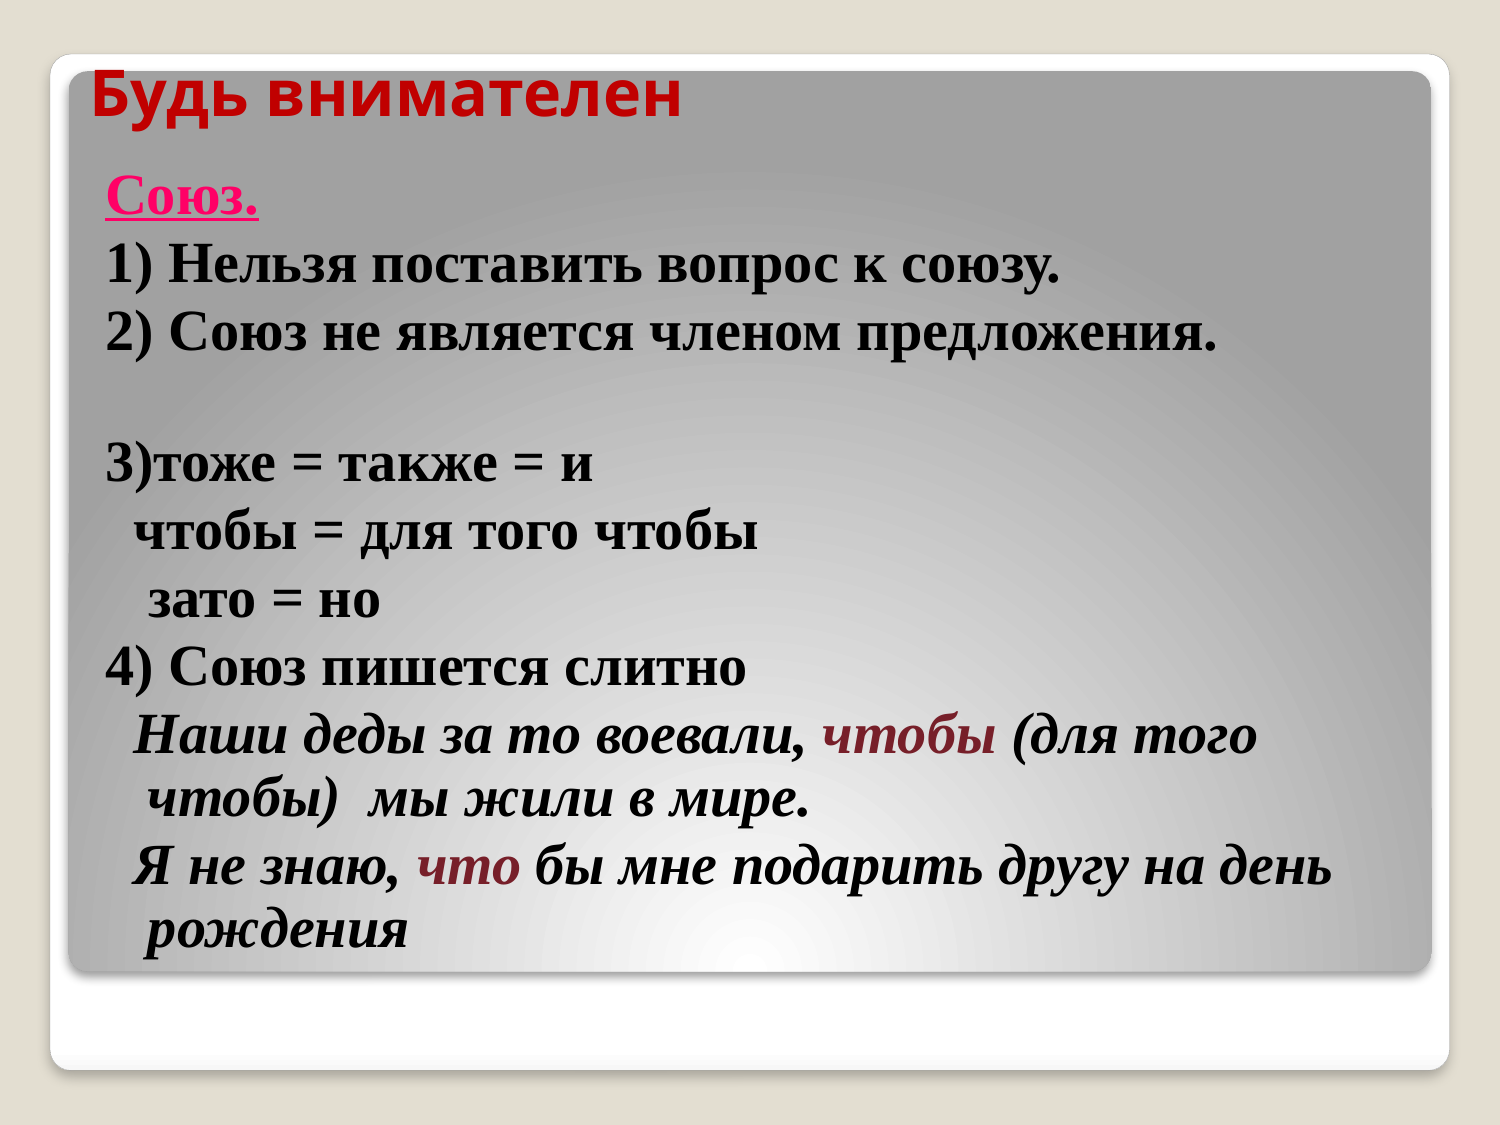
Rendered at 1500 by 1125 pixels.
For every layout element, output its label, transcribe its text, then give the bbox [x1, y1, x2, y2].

list Союз. 1) Нельзя поставить вопрос к союзу. 2) Союз не является членом предложения. 3)тоже = также = и чтобы = для того чтобы зато = но 4) Союз пишется слитно Наши деды за то воевали, чтобы (для того чтобы) мы жили в мире. Я не знаю, что бы мне подарить другу на день рождения [75, 149, 1425, 1083]
title Будь внимателен [75, 45, 1425, 138]
